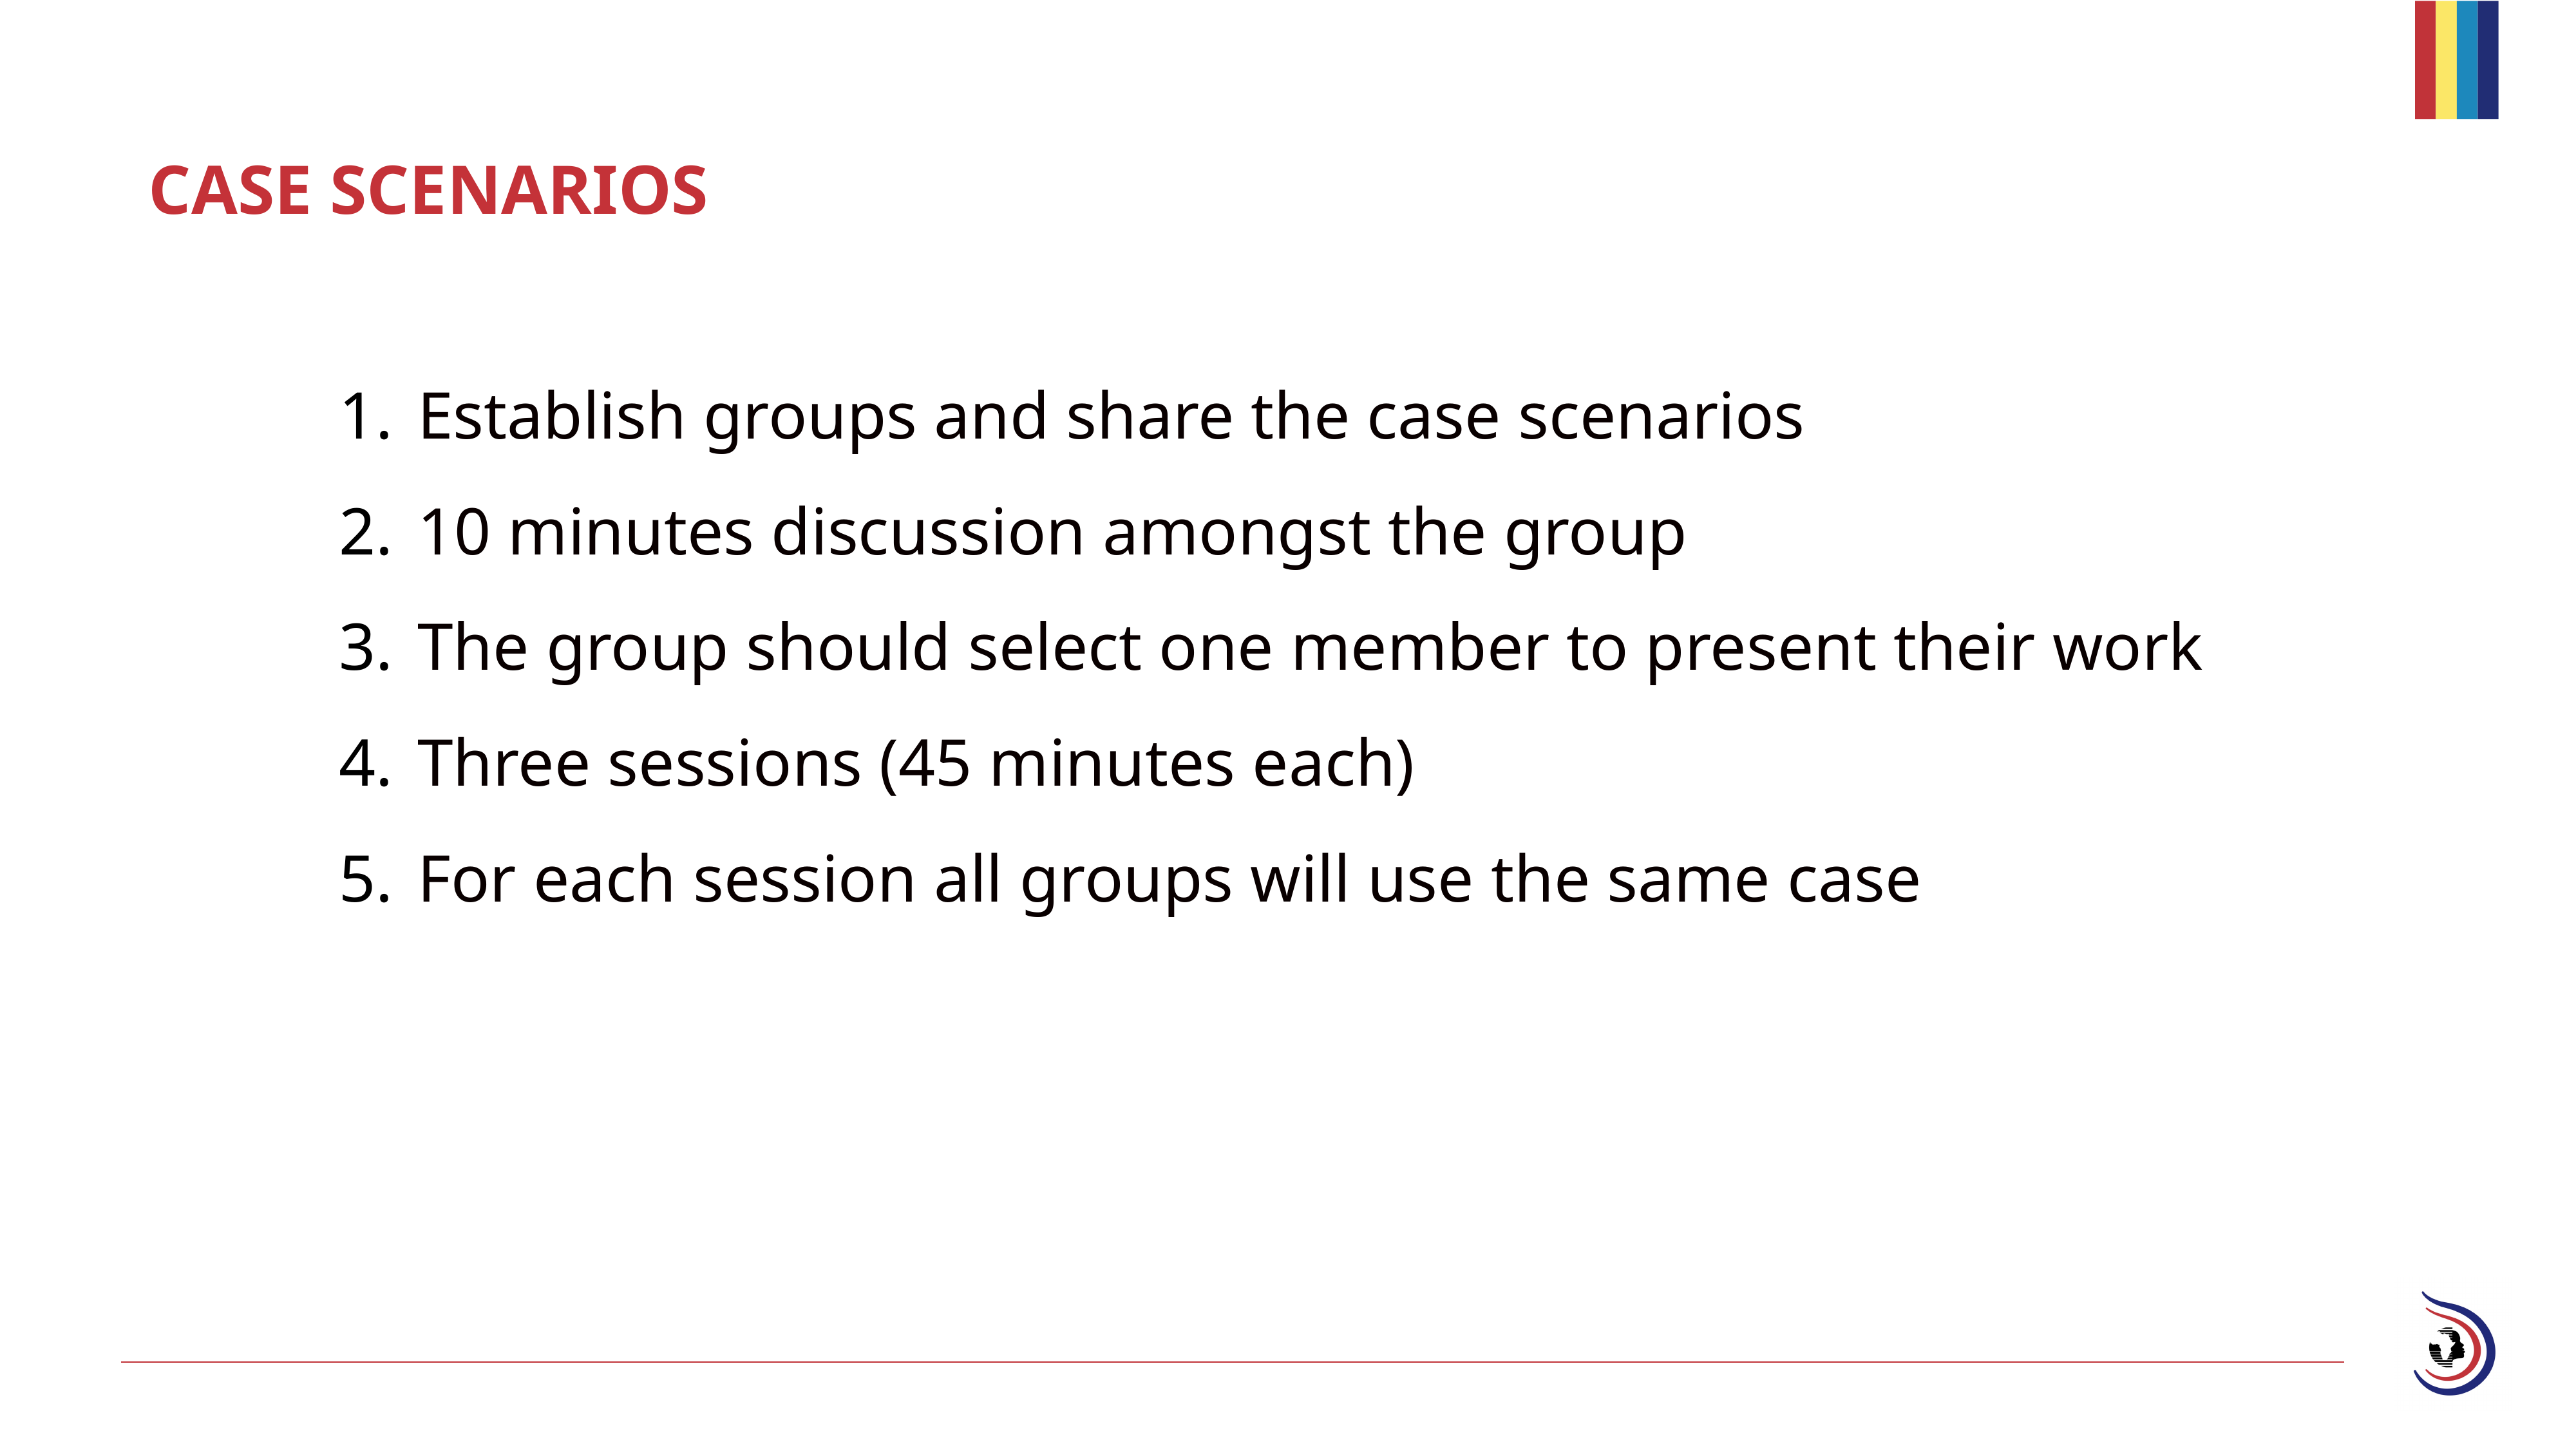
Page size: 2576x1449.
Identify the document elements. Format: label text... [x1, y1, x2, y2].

text_box Establish groups and share the case scenarios 10 minutes discussion amongst the group The group should select one member to present their work Three sessions (45 minutes each) For each session all groups will use the same case [328, 281, 2333, 970]
title CASE SCENARIOS [122, 120, 1331, 283]
picture [2394, 1277, 2512, 1411]
